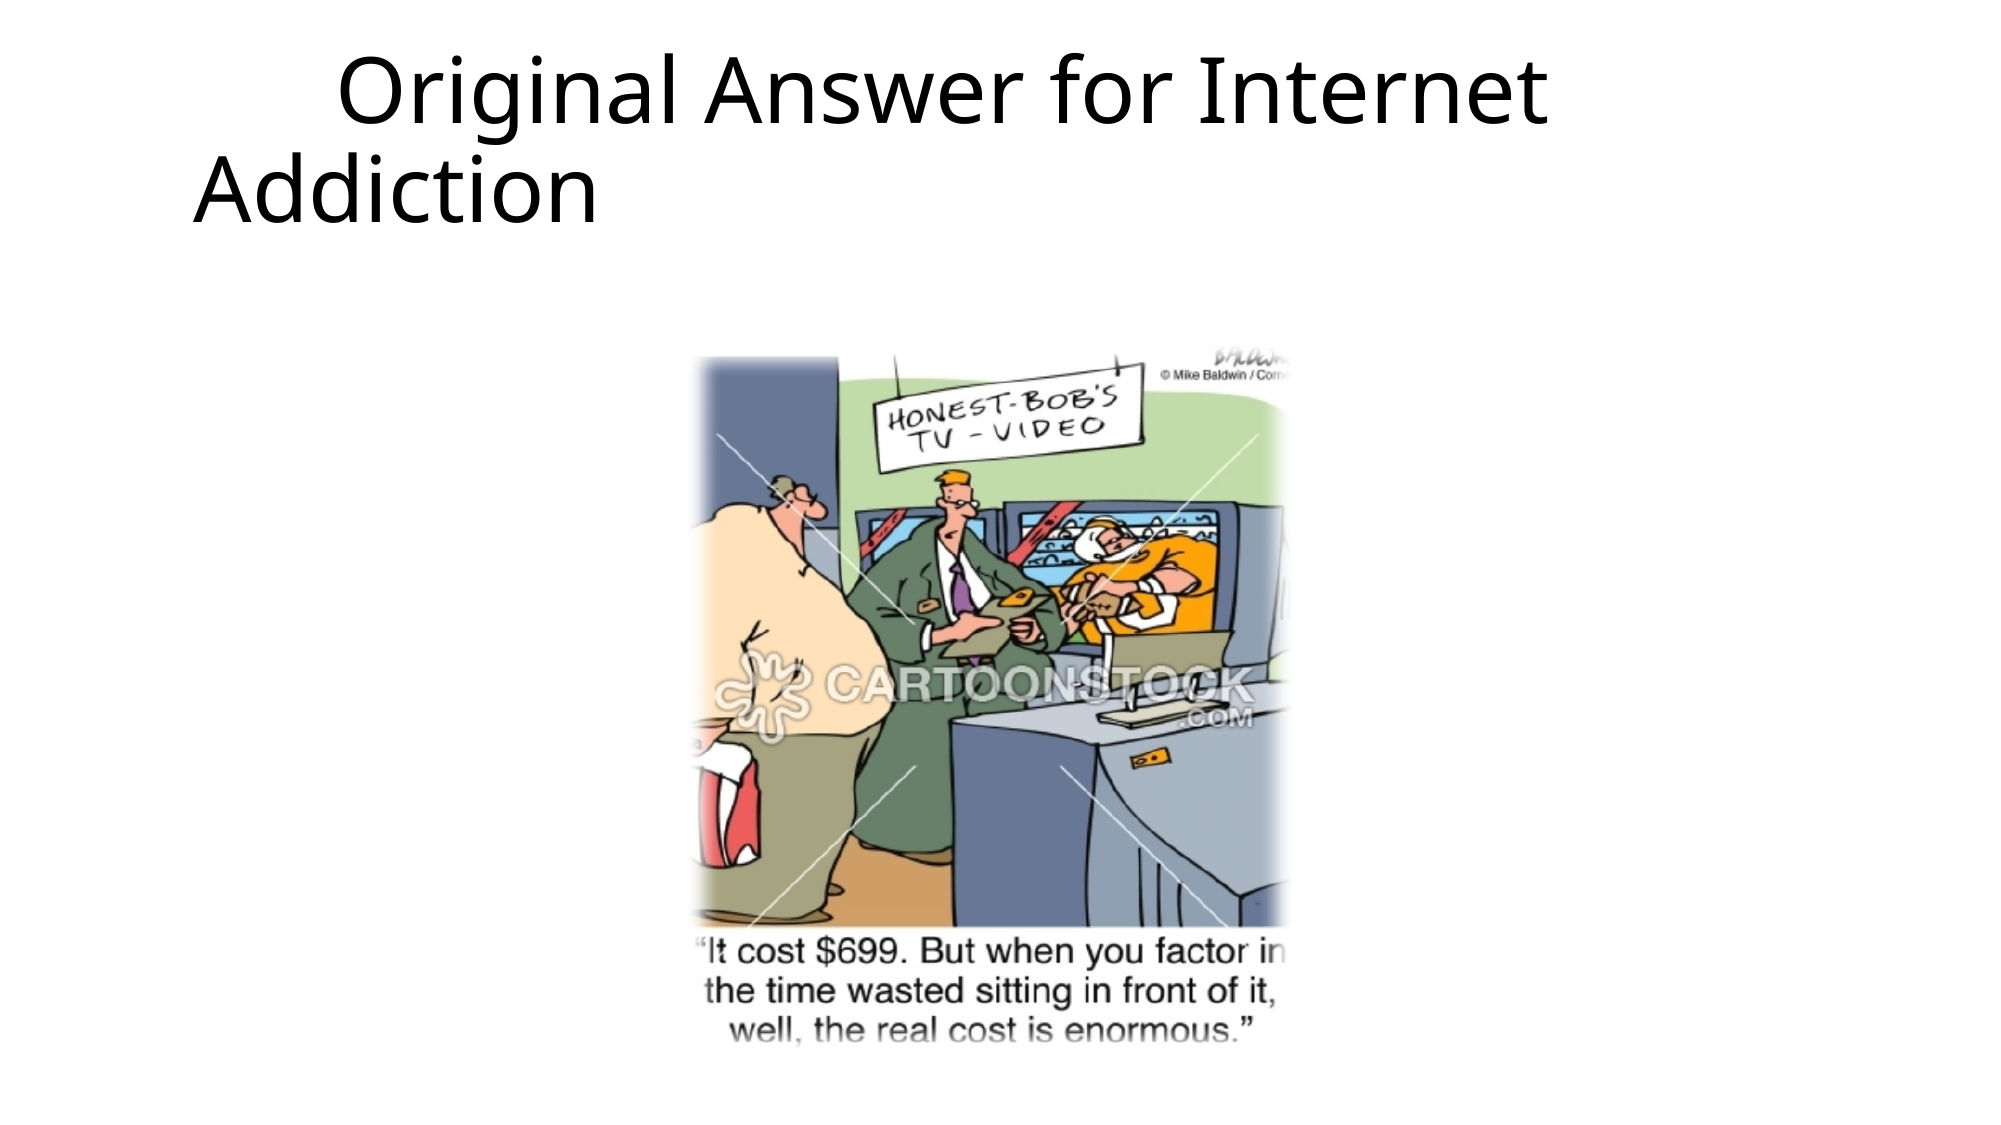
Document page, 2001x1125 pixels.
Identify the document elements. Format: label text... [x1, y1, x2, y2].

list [687, 343, 1293, 1055]
title Original Answer for Internet Addiction [178, 34, 1904, 253]
